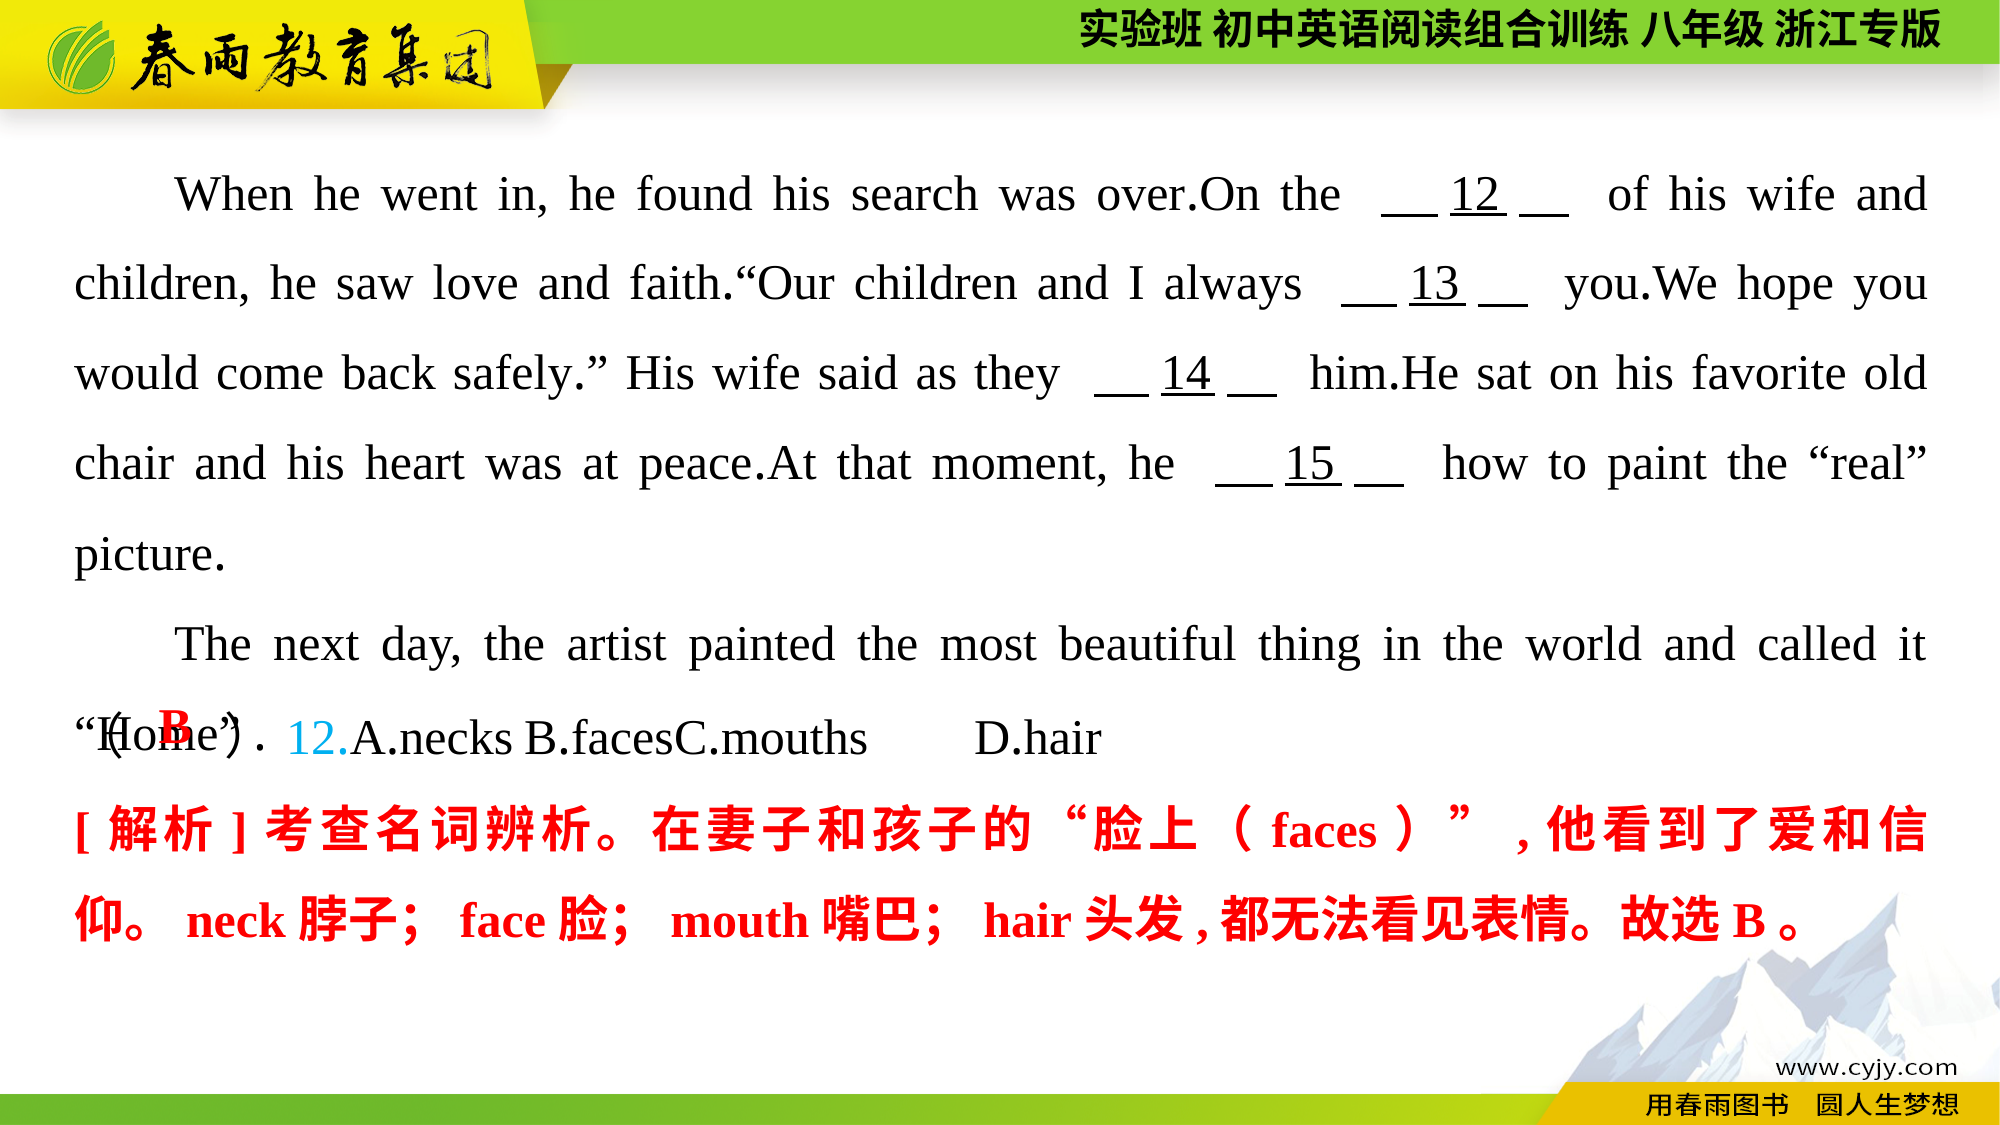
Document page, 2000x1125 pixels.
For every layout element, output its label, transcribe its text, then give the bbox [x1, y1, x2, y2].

text_box （ ）12.A.necks B.faces C.mouths D.hair [59, 683, 1944, 772]
text_box [解析]考查名词辨析。在妻子和孩子的“脸上（faces）”,他看到了爱和信仰。neck脖子；face脸；mouth嘴巴；hair头发,都无法看见表情。故选B。 [59, 772, 1944, 956]
text_box B [143, 685, 207, 761]
picture [0, 0, 2000, 1125]
list When he went in, he found his search was over.On the 12 of his wife and children, he saw love and faith.“Our children and I always 13 you.We hope you would come back safely.” His wife said as they 14 him.He sat on his favorite old chair and his heart was at peace.At that moment, he 15 how to paint the “real” picture. The next day, the artist painted the most beautiful thing in the world and called it “Home” . [59, 122, 1944, 683]
